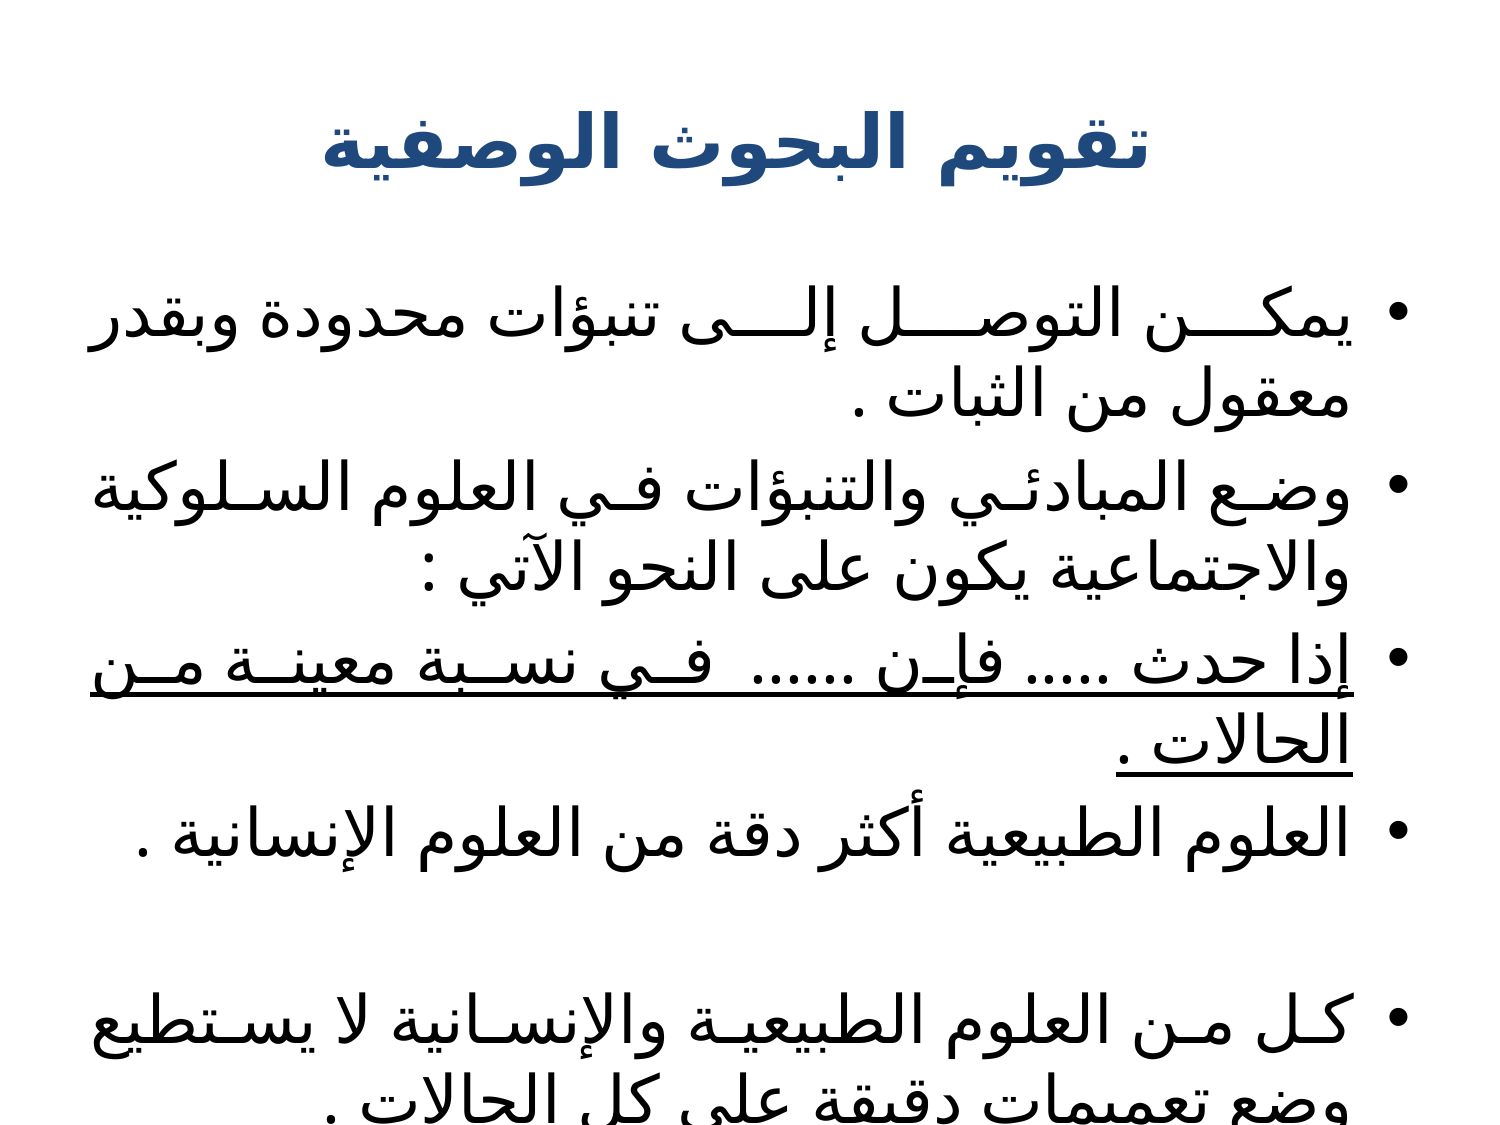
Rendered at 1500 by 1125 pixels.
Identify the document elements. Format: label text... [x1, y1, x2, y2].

title تقويم البحوث الوصفية [75, 45, 1425, 233]
list يمكن التوصل إلى تنبؤات محدودة وبقدر معقول من الثبات . وضع المبادئي والتنبؤات في العلوم السلوكية والاجتماعية يكون على النحو الآتي : إذا حدث ..... فإن ...... في نسبة معينة من الحالات . العلوم الطبيعية أكثر دقة من العلوم الإنسانية . كل من العلوم الطبيعية والإنسانية لا يستطيع وضع تعميمات دقيقة على كل الحالات . [75, 262, 1425, 1005]
